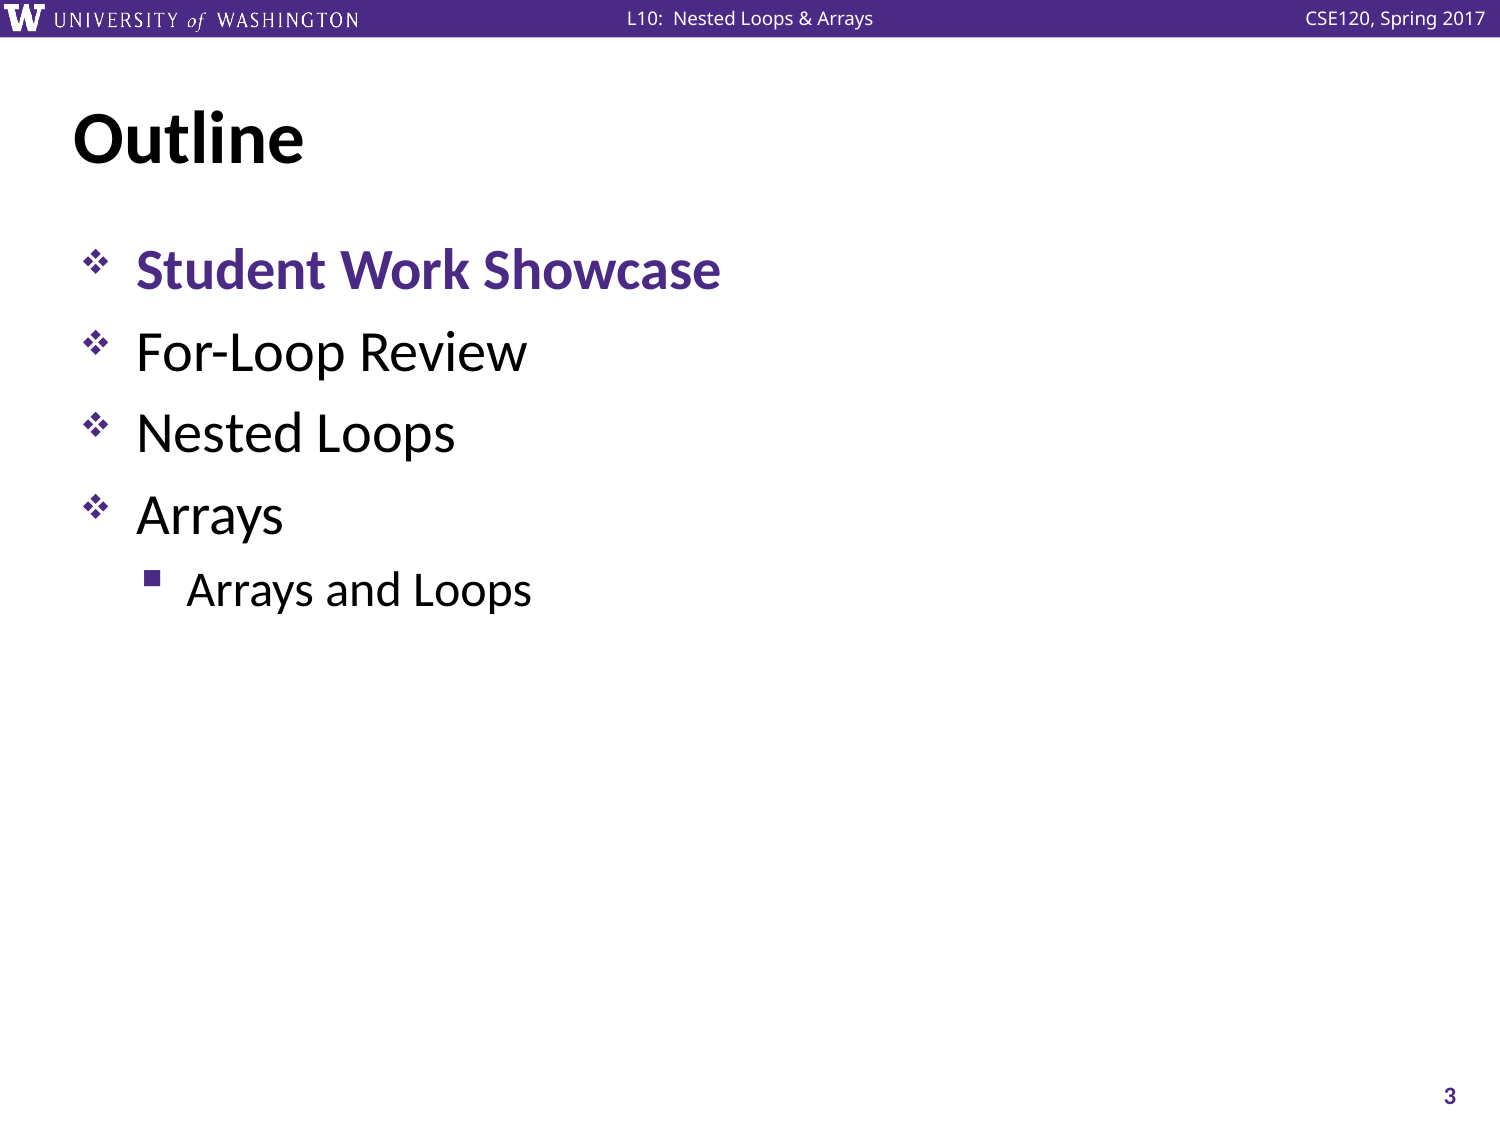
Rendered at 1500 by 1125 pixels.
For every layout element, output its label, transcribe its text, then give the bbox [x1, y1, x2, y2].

picture [4, 4, 358, 32]
title Outline [58, 71, 1438, 197]
list Student Work Showcase For-Loop Review Nested Loops Arrays Arrays and Loops [64, 223, 1438, 1040]
slide_number 3 [1400, 1065, 1500, 1125]
